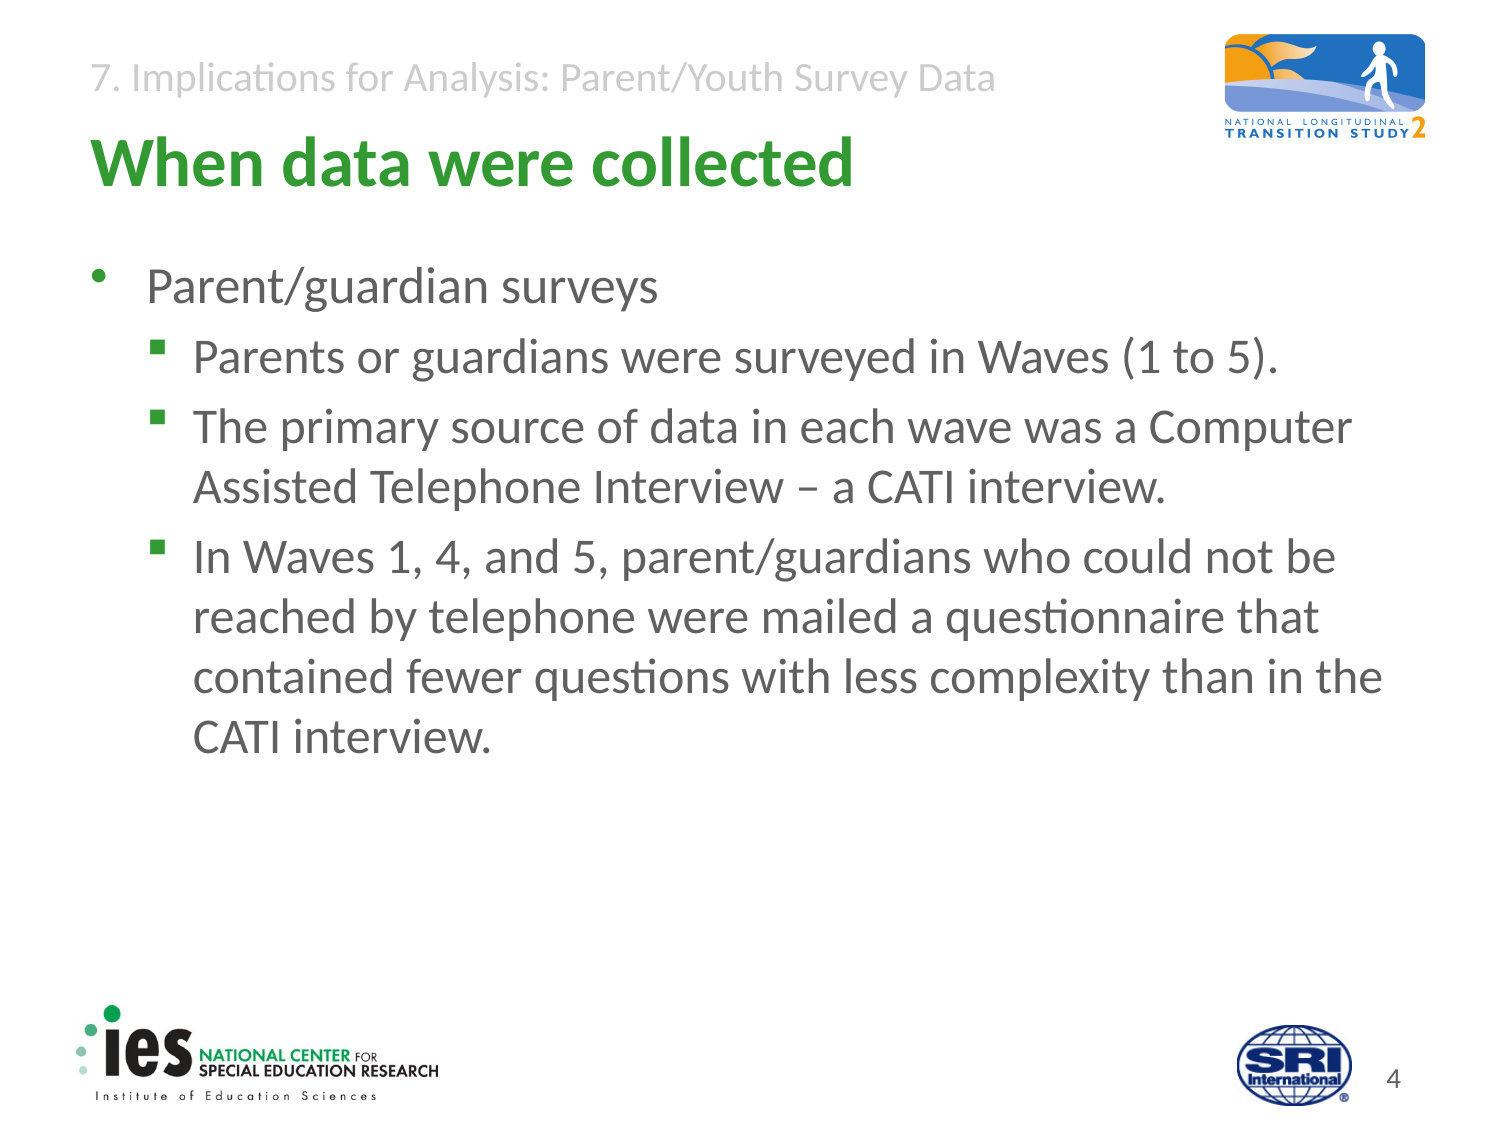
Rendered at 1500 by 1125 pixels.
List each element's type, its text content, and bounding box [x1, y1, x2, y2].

slide_number 3 [1312, 1051, 1417, 1125]
picture [76, 1005, 438, 1100]
list Parent/guardian surveys Parents or guardians were surveyed in Waves (1 to 5). The primary source of data in each wave was a Computer Assisted Telephone Interview – a CATI interview. In Waves 1, 4, and 5, parent/guardians who could not be reached by telephone were mailed a questionnaire that contained fewer questions with less complexity than in the CATI interview. [74, 243, 1426, 987]
title When data were collected [74, 90, 1426, 226]
picture [1237, 1025, 1352, 1106]
